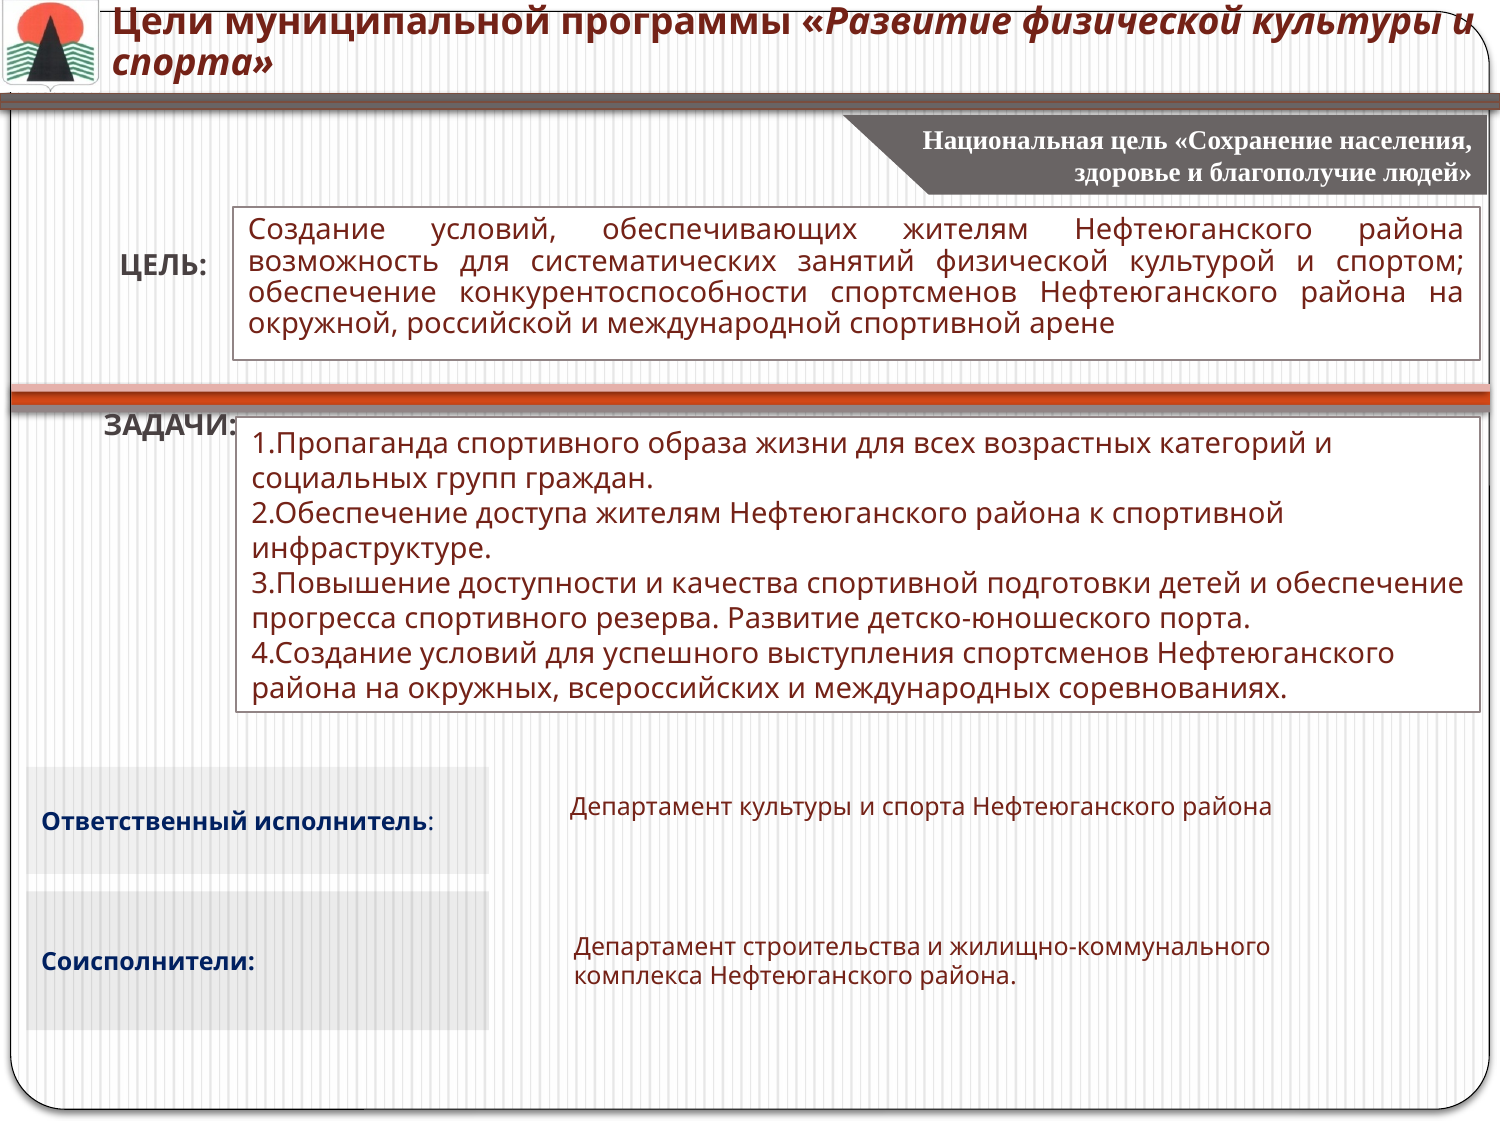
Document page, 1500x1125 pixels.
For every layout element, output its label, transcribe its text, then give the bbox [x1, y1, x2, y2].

text_box [86, 926, 1432, 1097]
text_box Департамент строительства и жилищно-коммунального комплекса Нефтеюганского района. [559, 922, 1362, 998]
text_box Соисполнители: [25, 890, 490, 1031]
text_box Ответственный исполнитель: [25, 766, 490, 875]
text_box Цели муниципальной программы «Развитие физической культуры и спорта» [101, 0, 1500, 91]
text_box Создание условий, обеспечивающих жителям Нефтеюганского района возможность для систематических занятий физической культурой и спортом; обеспечение конкурентоспособности спортсменов Нефтеюганского района на окружной, российской и международной спортивной арене [232, 206, 1481, 361]
text_box Департамент культуры и спорта Нефтеюганского района [555, 782, 1342, 858]
picture [0, 0, 100, 92]
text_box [0, 93, 1500, 110]
text_box ЦЕЛЬ: [104, 238, 223, 289]
text_box 1.Пропаганда спортивного образа жизни для всех возрастных категорий и социальных групп граждан. 2.Обеспечение доступа жителям Нефтеюганского района к спортивной инфраструктуре. 3.Повышение доступности и качества спортивной подготовки детей и обеспечение прогресса спортивного резерва. Развитие детско-юношеского порта. 4.Создание условий для успешного выступления спортсменов Нефтеюганского района на окружных, всероссийских и международных соревнованиях. [235, 416, 1481, 713]
text_box ЗАДАЧИ: [88, 399, 252, 449]
text_box Национальная цель «Сохранение населения, здоровье и благополучие людей» [847, 119, 1487, 195]
